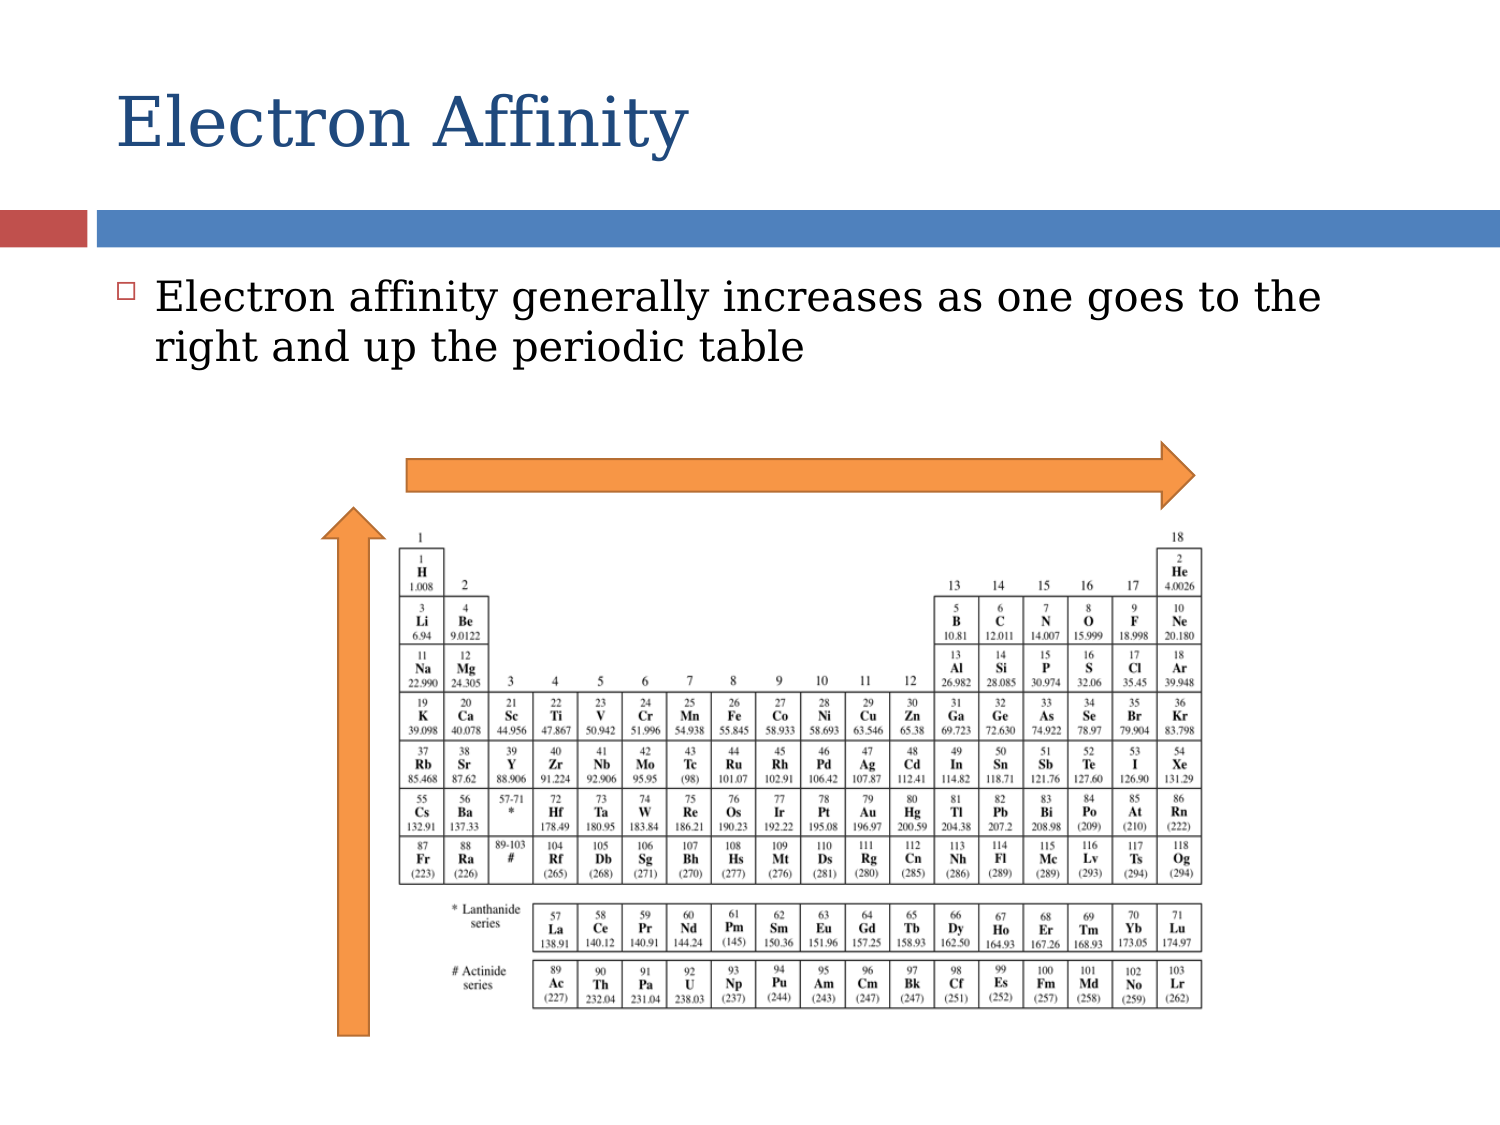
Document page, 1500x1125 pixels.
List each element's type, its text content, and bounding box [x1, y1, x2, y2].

list Electron affinity generally increases as one goes to the right and up the periodic table [100, 262, 1438, 1000]
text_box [322, 442, 1204, 1036]
title Electron Affinity [100, 37, 1438, 200]
